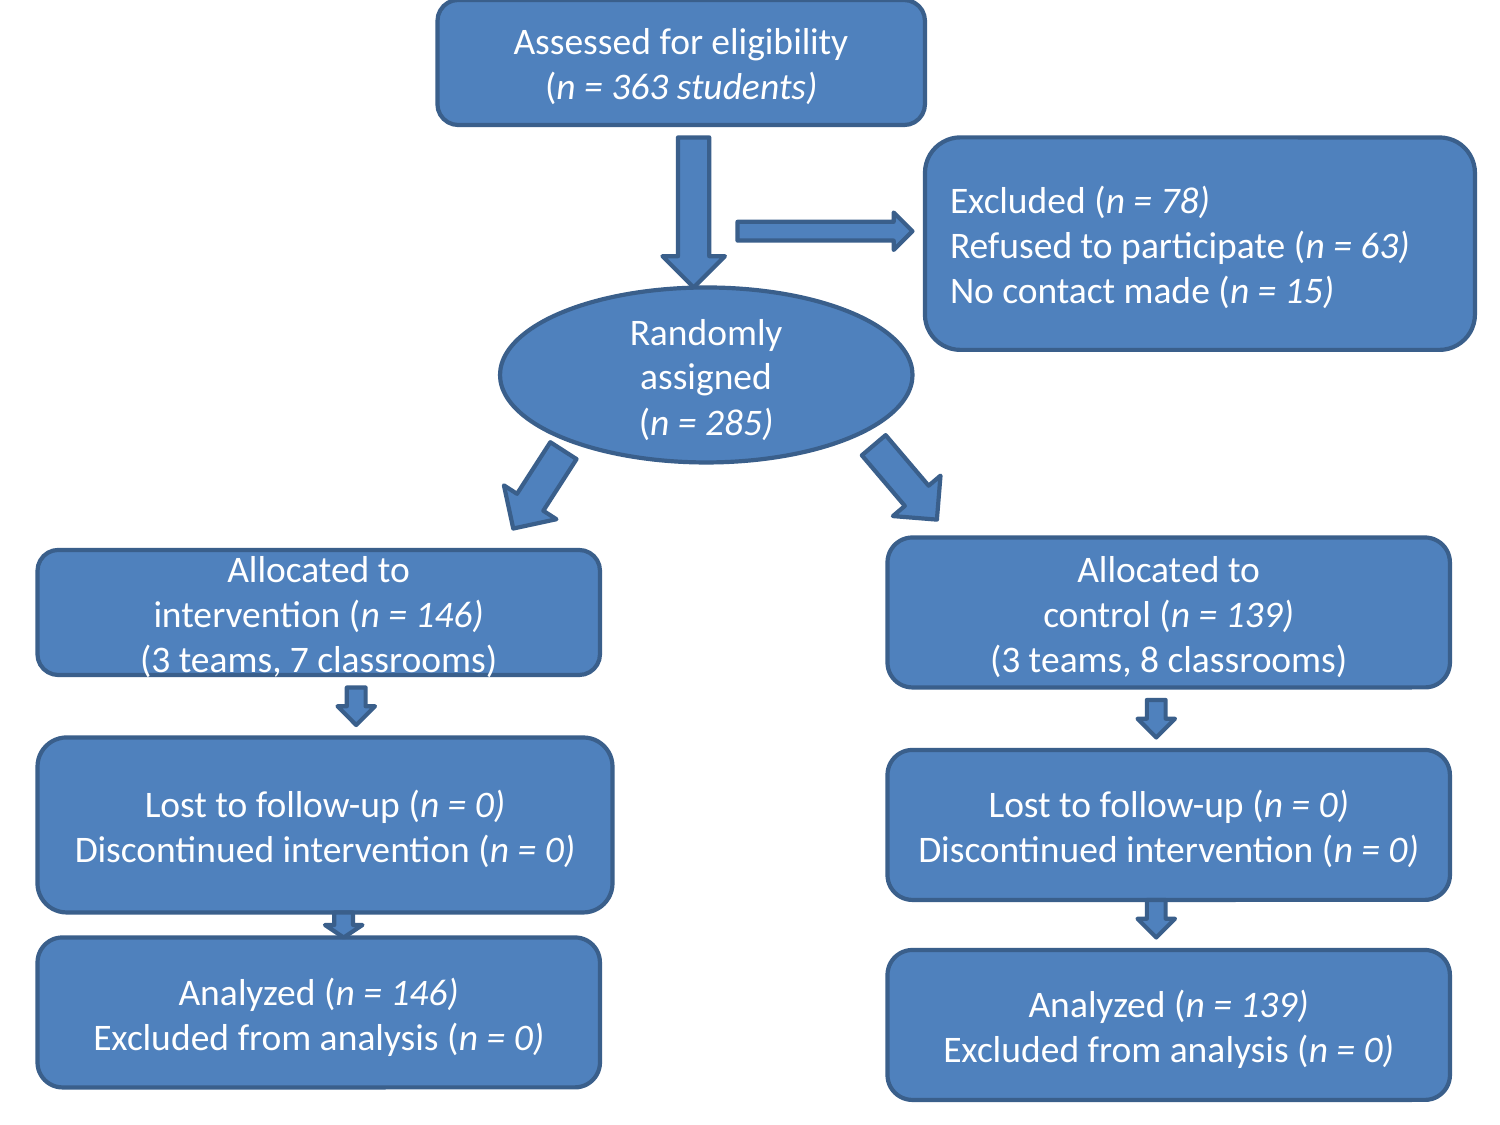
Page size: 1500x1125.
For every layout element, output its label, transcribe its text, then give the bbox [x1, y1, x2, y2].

text_box [322, 910, 365, 940]
text_box [1135, 897, 1177, 940]
text_box Assessed for eligibility (n = 363 students) [435, 0, 928, 128]
text_box Excluded (n = 78) Refused to participate (n = 63) No contact made (n = 15) [922, 135, 1478, 352]
text_box Lost to follow-up (n = 0) Discontinued intervention (n = 0) [35, 735, 615, 915]
text_box Allocated to control (n = 139) (3 teams, 8 classrooms) [885, 535, 1453, 690]
text_box Randomly assigned (n = 285) [497, 285, 915, 465]
text_box [1135, 697, 1177, 740]
text_box Analyzed (n = 146) Excluded from analysis (n = 0) [35, 935, 603, 1090]
text_box [859, 433, 943, 522]
text_box [735, 210, 915, 252]
text_box [660, 135, 727, 285]
text_box [501, 440, 579, 531]
text_box [335, 685, 377, 728]
text_box Analyzed (n = 139) Excluded from analysis (n = 0) [885, 947, 1453, 1103]
text_box Allocated to intervention (n = 146) (3 teams, 7 classrooms) [35, 547, 603, 678]
text_box Lost to follow-up (n = 0) Discontinued intervention (n = 0) [885, 747, 1453, 903]
